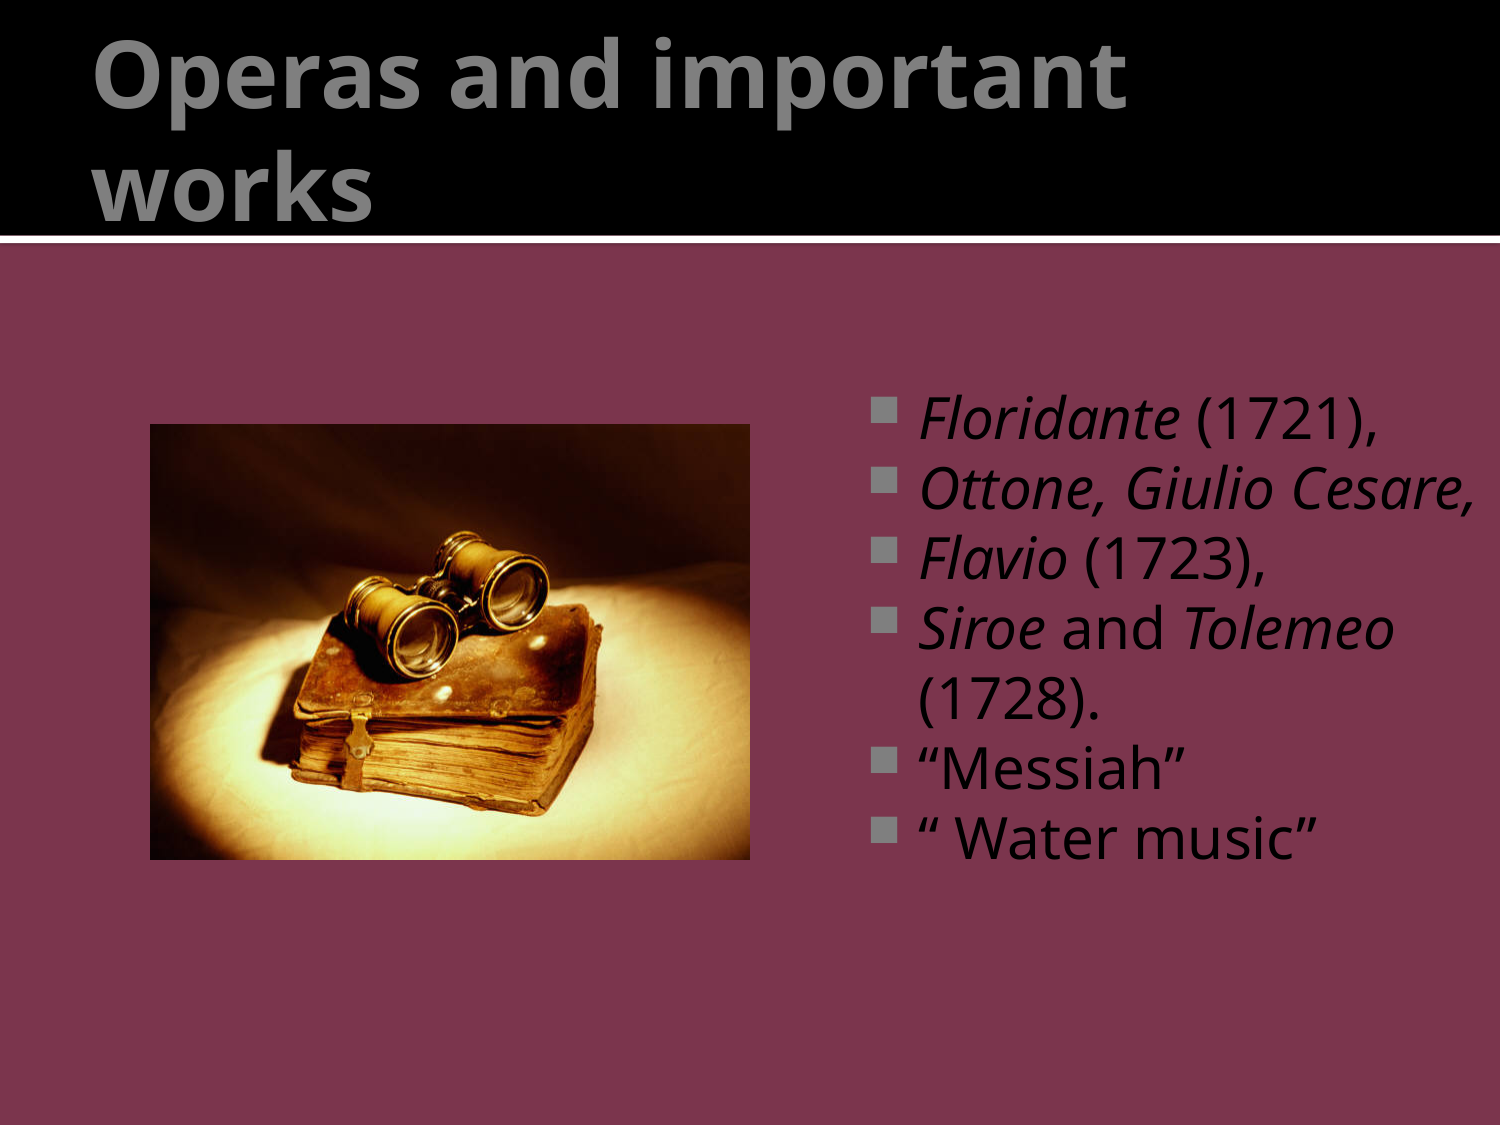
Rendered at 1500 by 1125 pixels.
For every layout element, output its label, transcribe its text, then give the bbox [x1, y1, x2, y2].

list Floridante (1721), Ottone, Giulio Cesare, Flavio (1723), Siroe and Tolemeo (1728). “Messiah” “ Water music” [837, 366, 1500, 1125]
title Operas and important works [75, 24, 1425, 231]
picture [149, 424, 750, 860]
